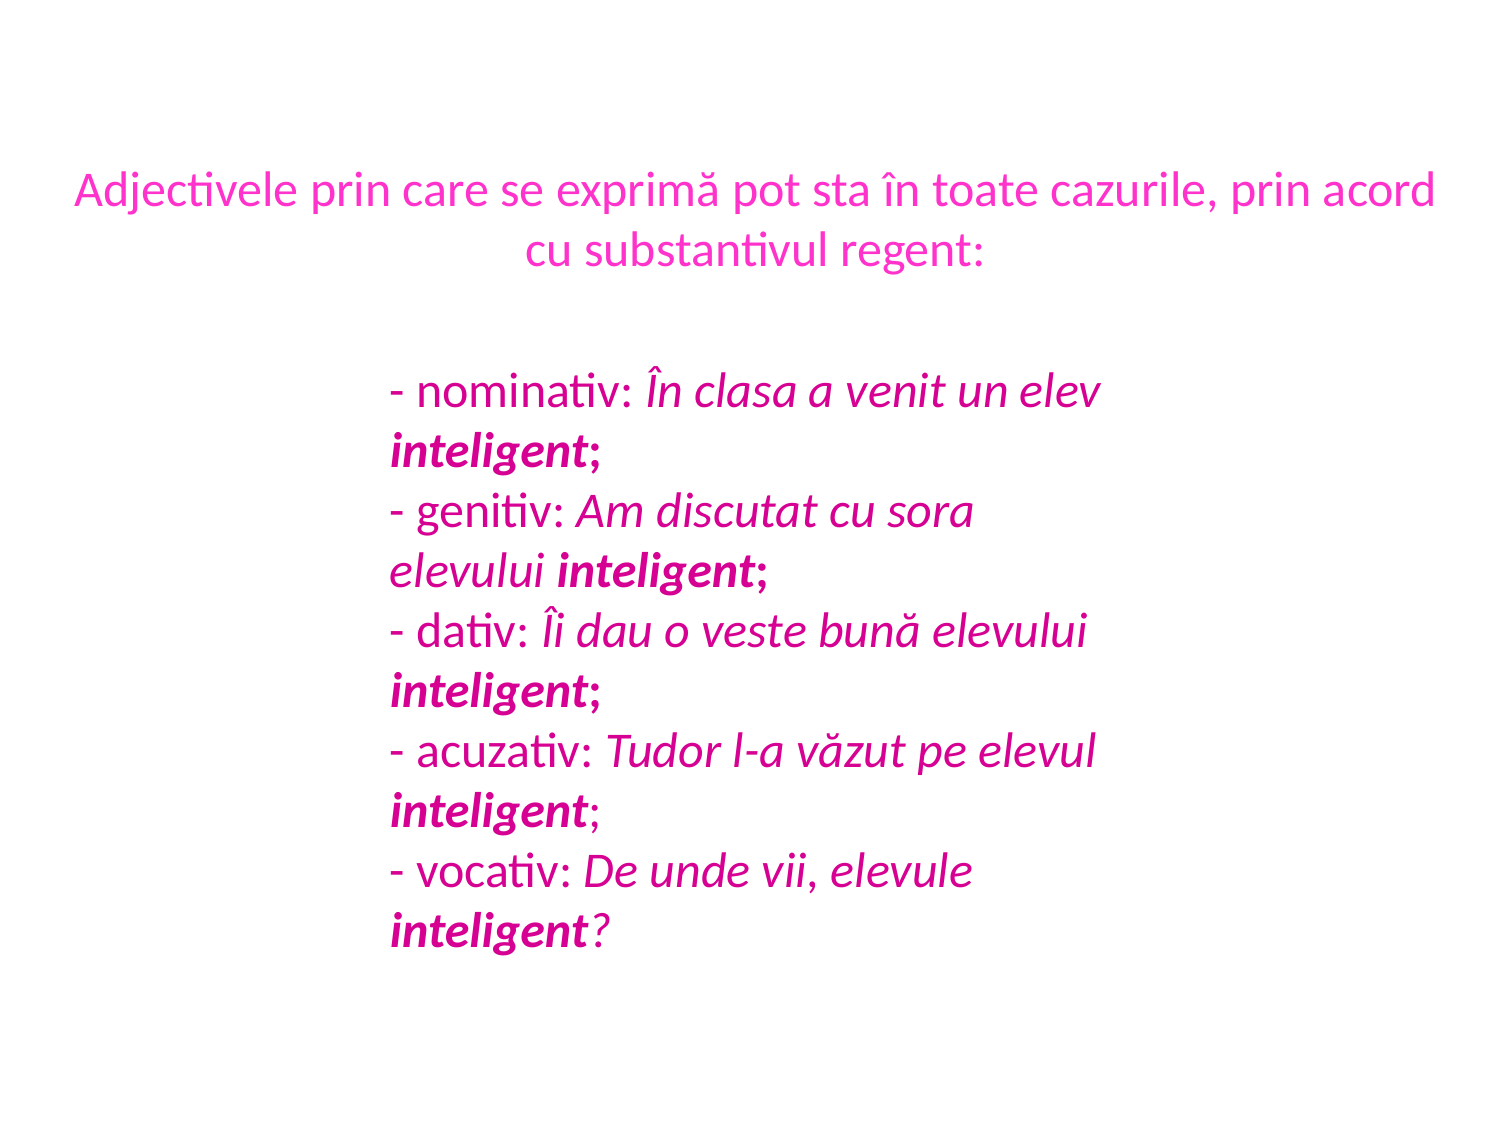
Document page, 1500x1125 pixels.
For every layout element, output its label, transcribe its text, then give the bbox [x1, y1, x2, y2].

text_box - nominativ: În clasa a venit un elev inteligent; - genitiv: Am discutat cu sora elevului inteligent; - dativ: Îi dau o veste bună elevului inteligent; - acuzativ: Tudor l-a văzut pe elevul inteligent; - vocativ: De unde vii, elevule inteligent? [374, 350, 1125, 966]
text_box Adjectivele prin care se exprimă pot sta în toate cazurile, prin acord cu substantivul regent: [53, 148, 1459, 284]
